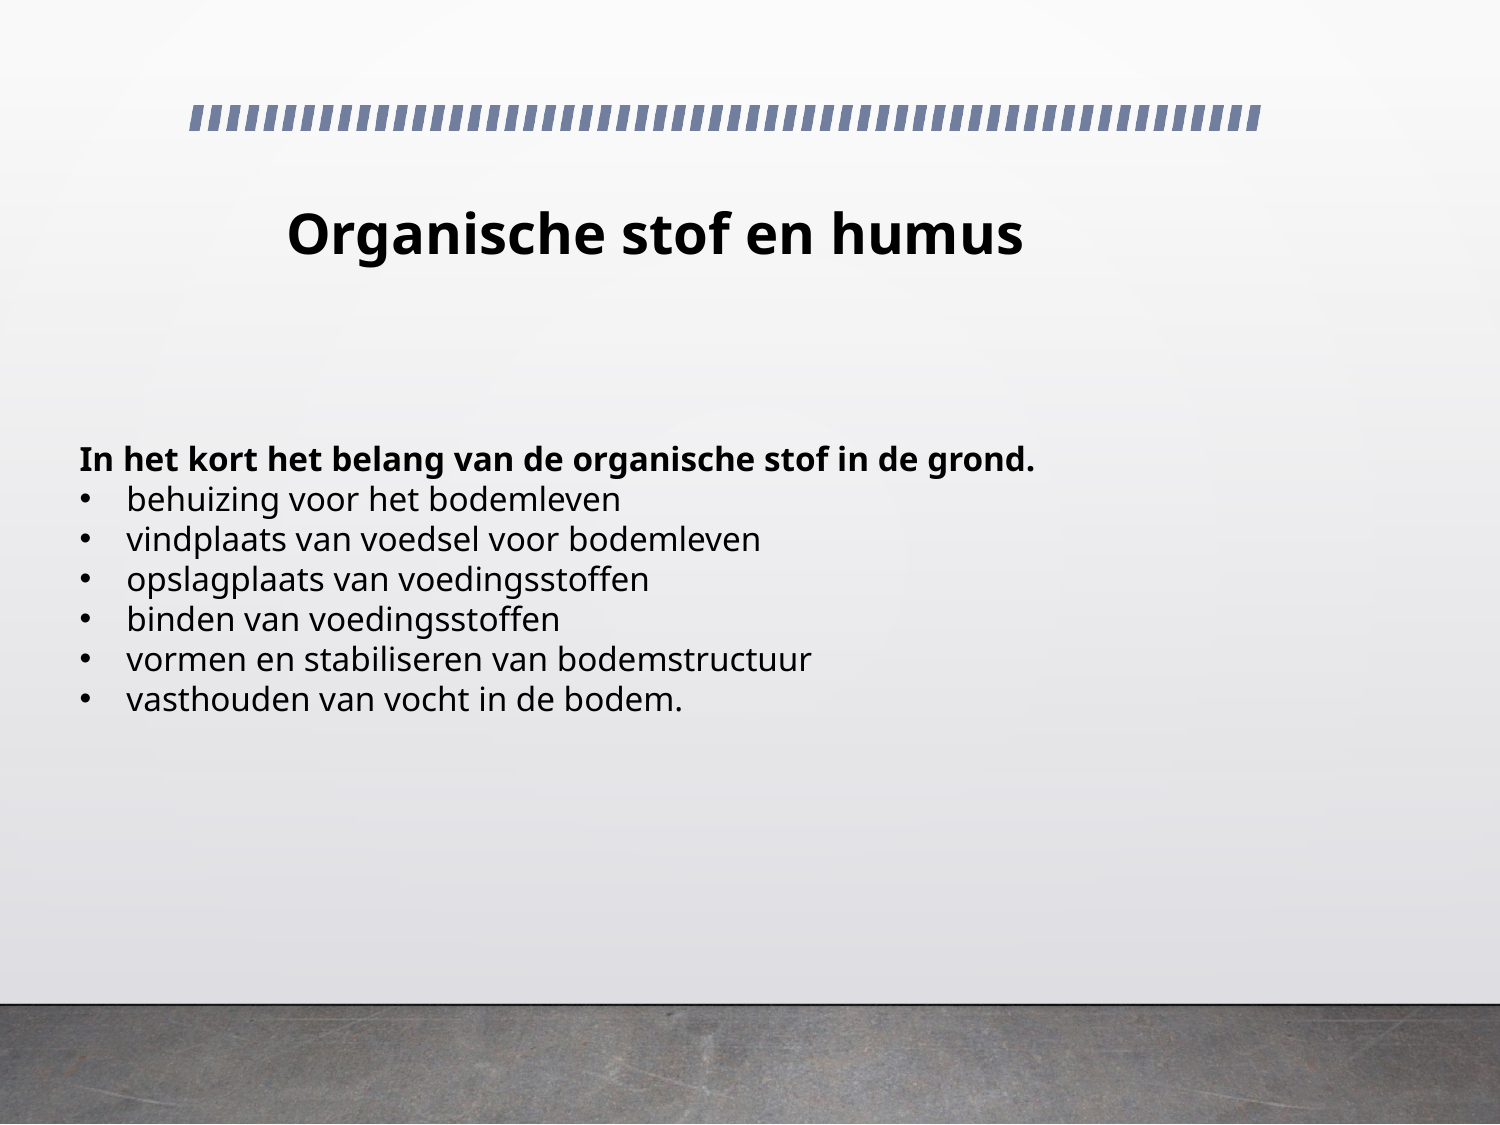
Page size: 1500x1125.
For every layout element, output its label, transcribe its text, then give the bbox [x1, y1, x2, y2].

picture [0, 1004, 1500, 1124]
text_box In het kort het belang van de organische stof in de grond. behuizing voor het bodemleven vindplaats van voedsel voor bodemleven opslagplaats van voedingsstoffen binden van voedingsstoffen vormen en stabiliseren van bodemstructuur vasthouden van vocht in de bodem. [64, 431, 1125, 726]
title Organische stof en humus [112, 125, 1199, 268]
